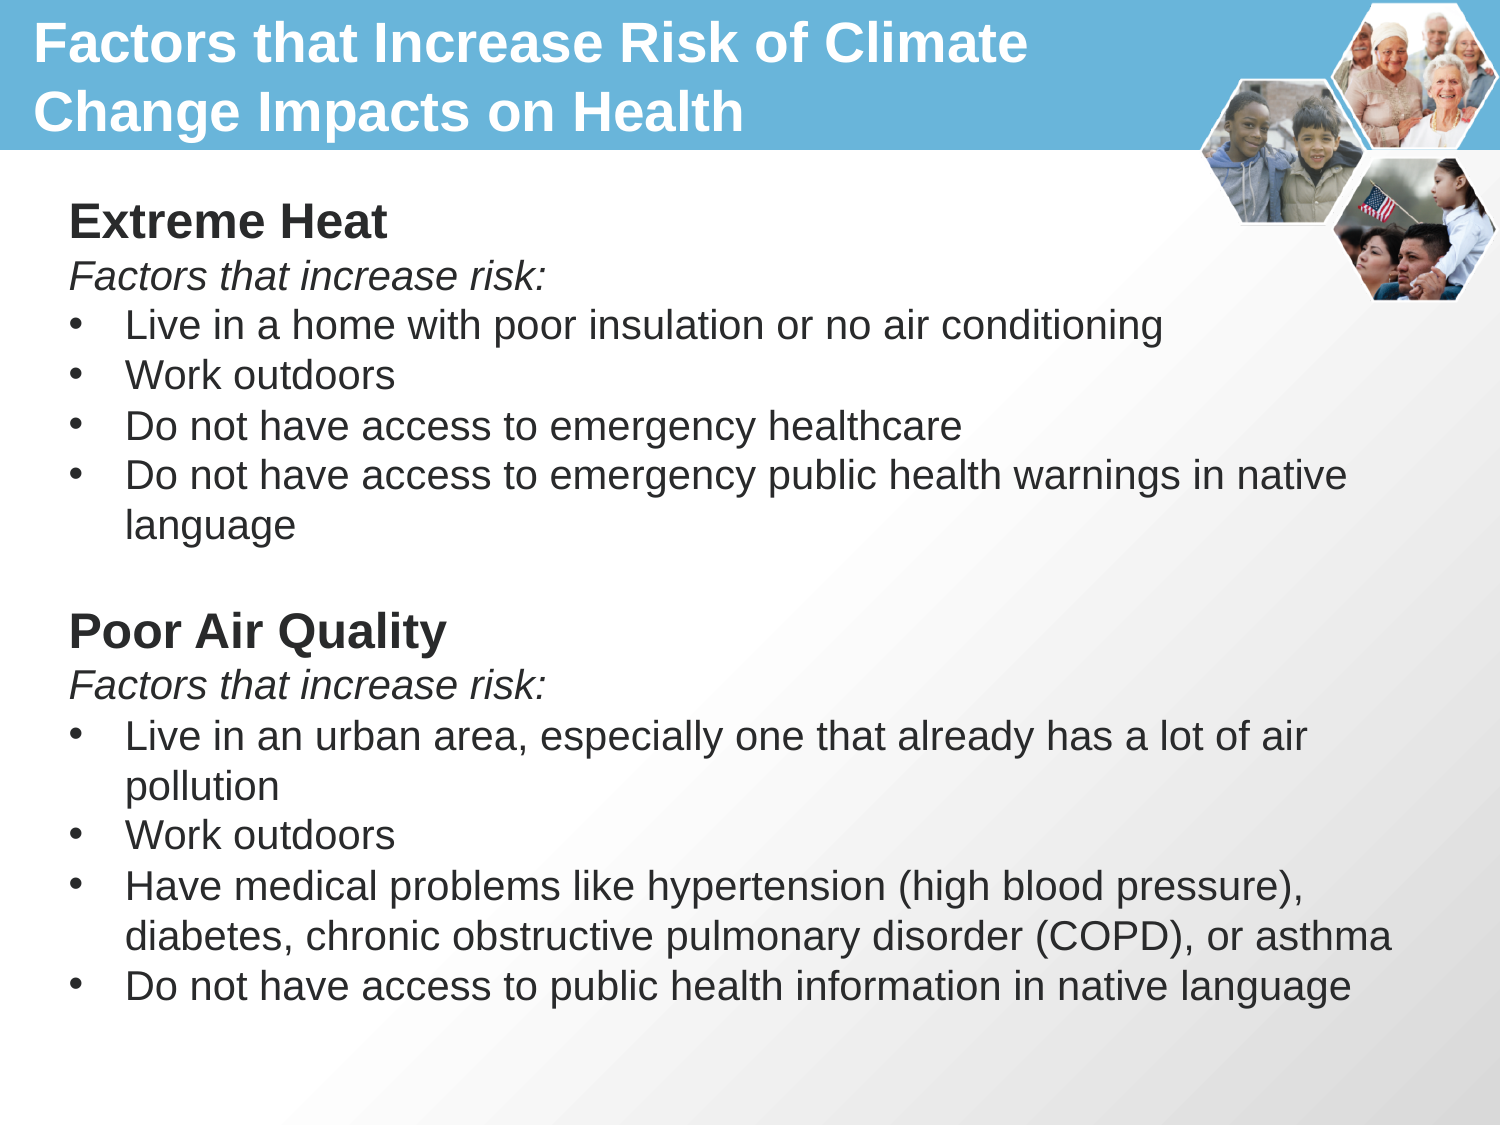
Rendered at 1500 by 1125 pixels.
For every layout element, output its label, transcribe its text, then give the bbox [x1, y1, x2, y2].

title Factors that Increase Risk of Climate Change Impacts on Health [18, 0, 1195, 150]
picture [1173, 2, 1500, 303]
text_box Extreme Heat Factors that increase risk: Live in a home with poor insulation or no air conditioning Work outdoors Do not have access to emergency healthcare Do not have access to emergency public health warnings in native language Poor Air Quality Factors that increase risk: Live in an urban area, especially one that already has a lot of air pollution Work outdoors Have medical problems like hypertension (high blood pressure), diabetes, chronic obstructive pulmonary disorder (COPD), or asthma Do not have access to public health information in native language [53, 180, 1444, 1016]
